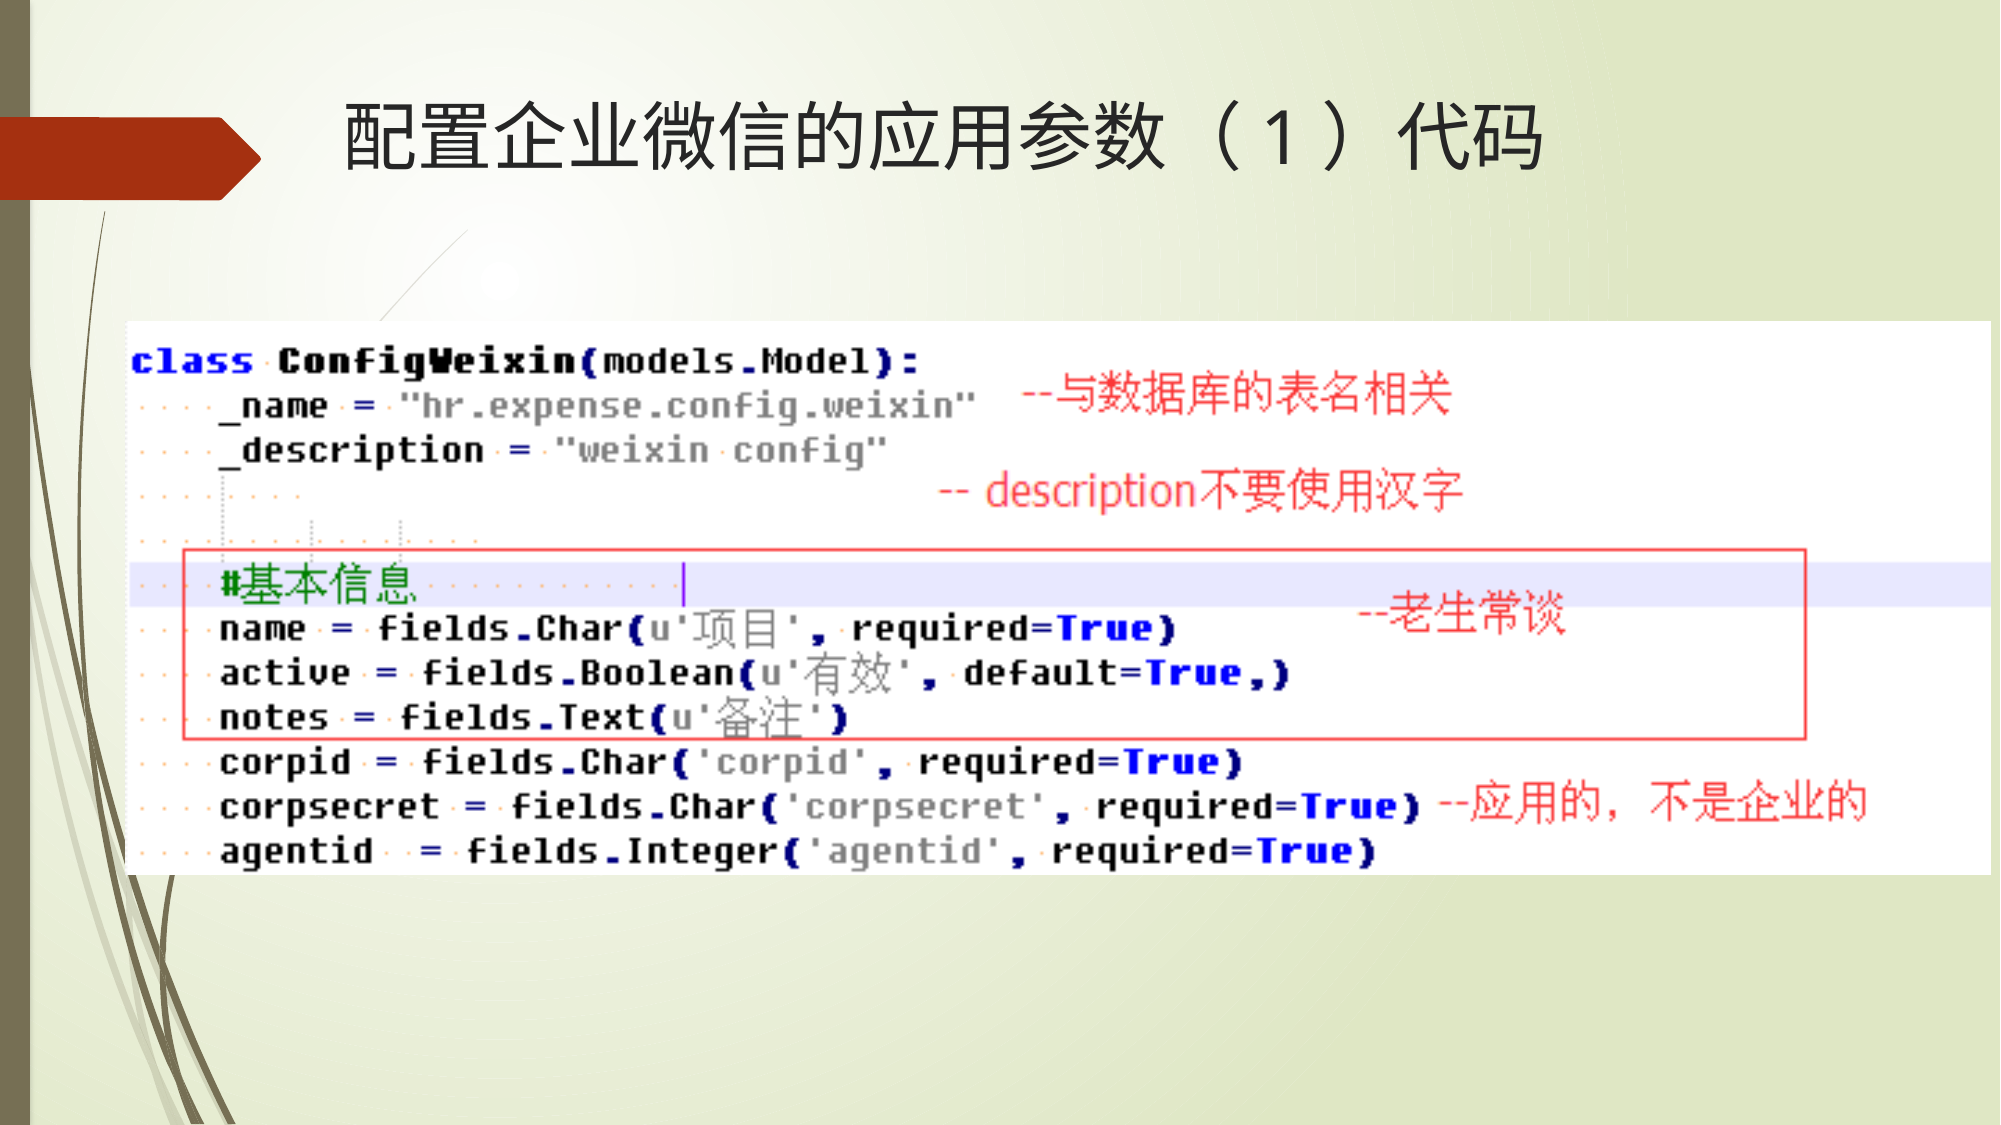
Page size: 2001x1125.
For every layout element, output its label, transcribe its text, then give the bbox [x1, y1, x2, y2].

picture [125, 321, 1992, 875]
title 配置企业微信的应用参数（1）代码 [327, 81, 1790, 292]
